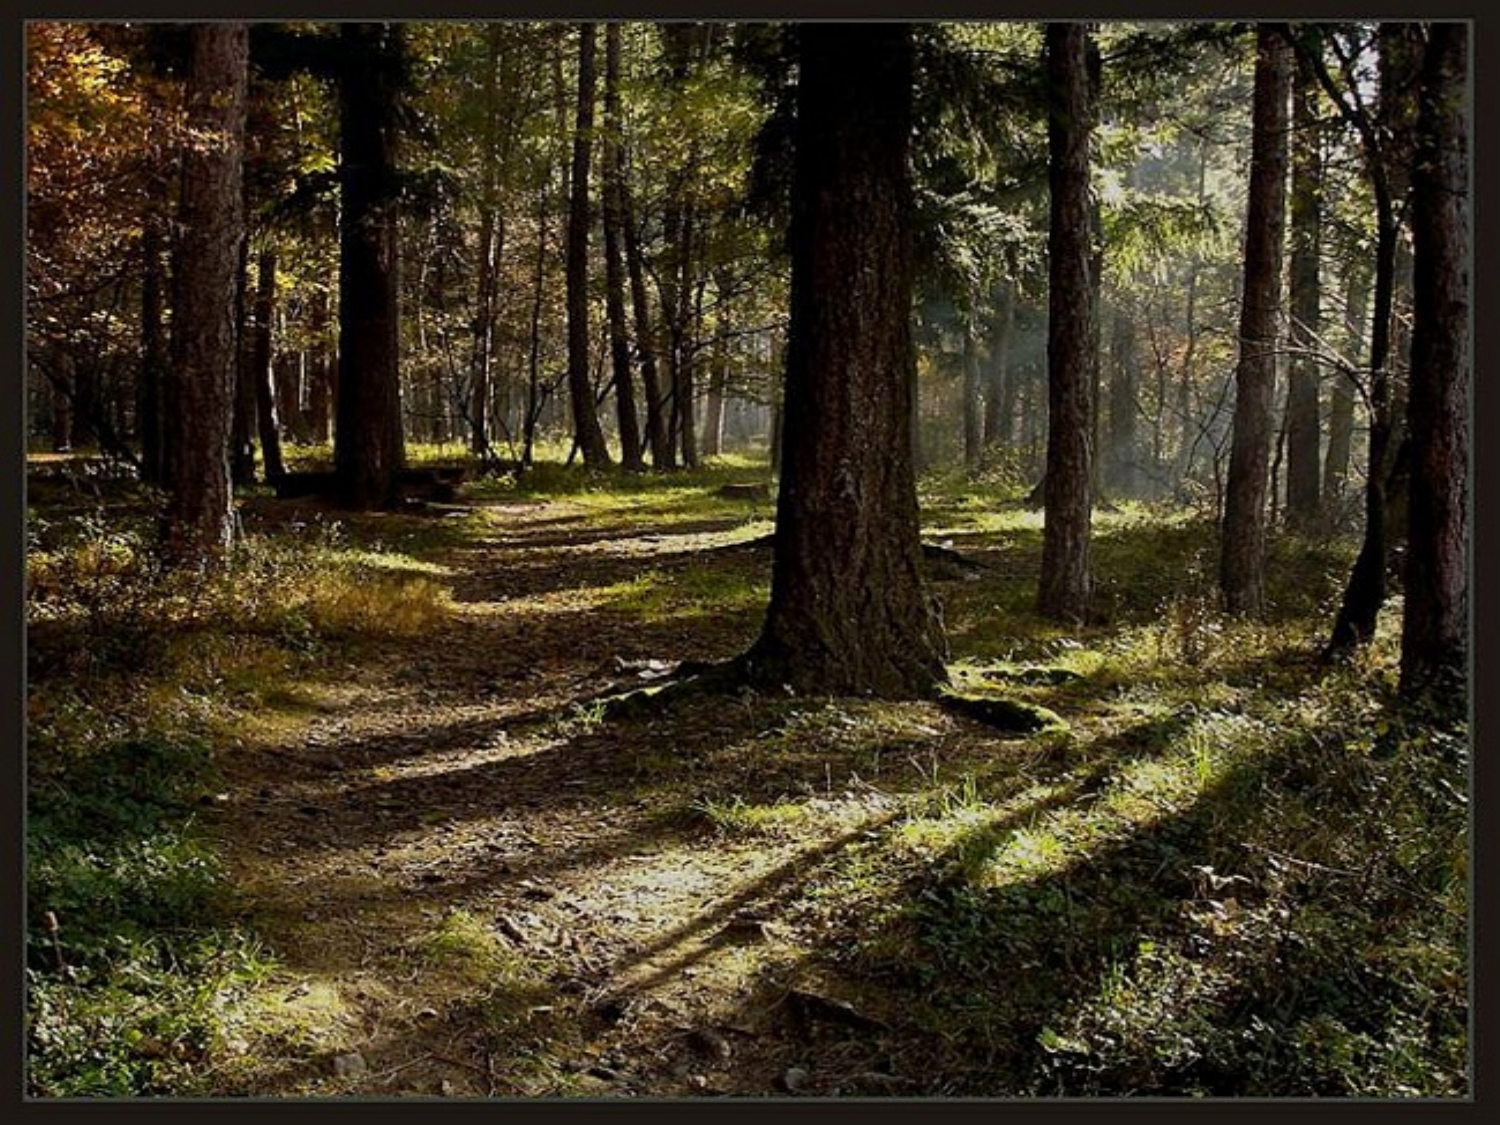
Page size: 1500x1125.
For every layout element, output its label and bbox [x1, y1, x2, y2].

list [0, 0, 1500, 1125]
